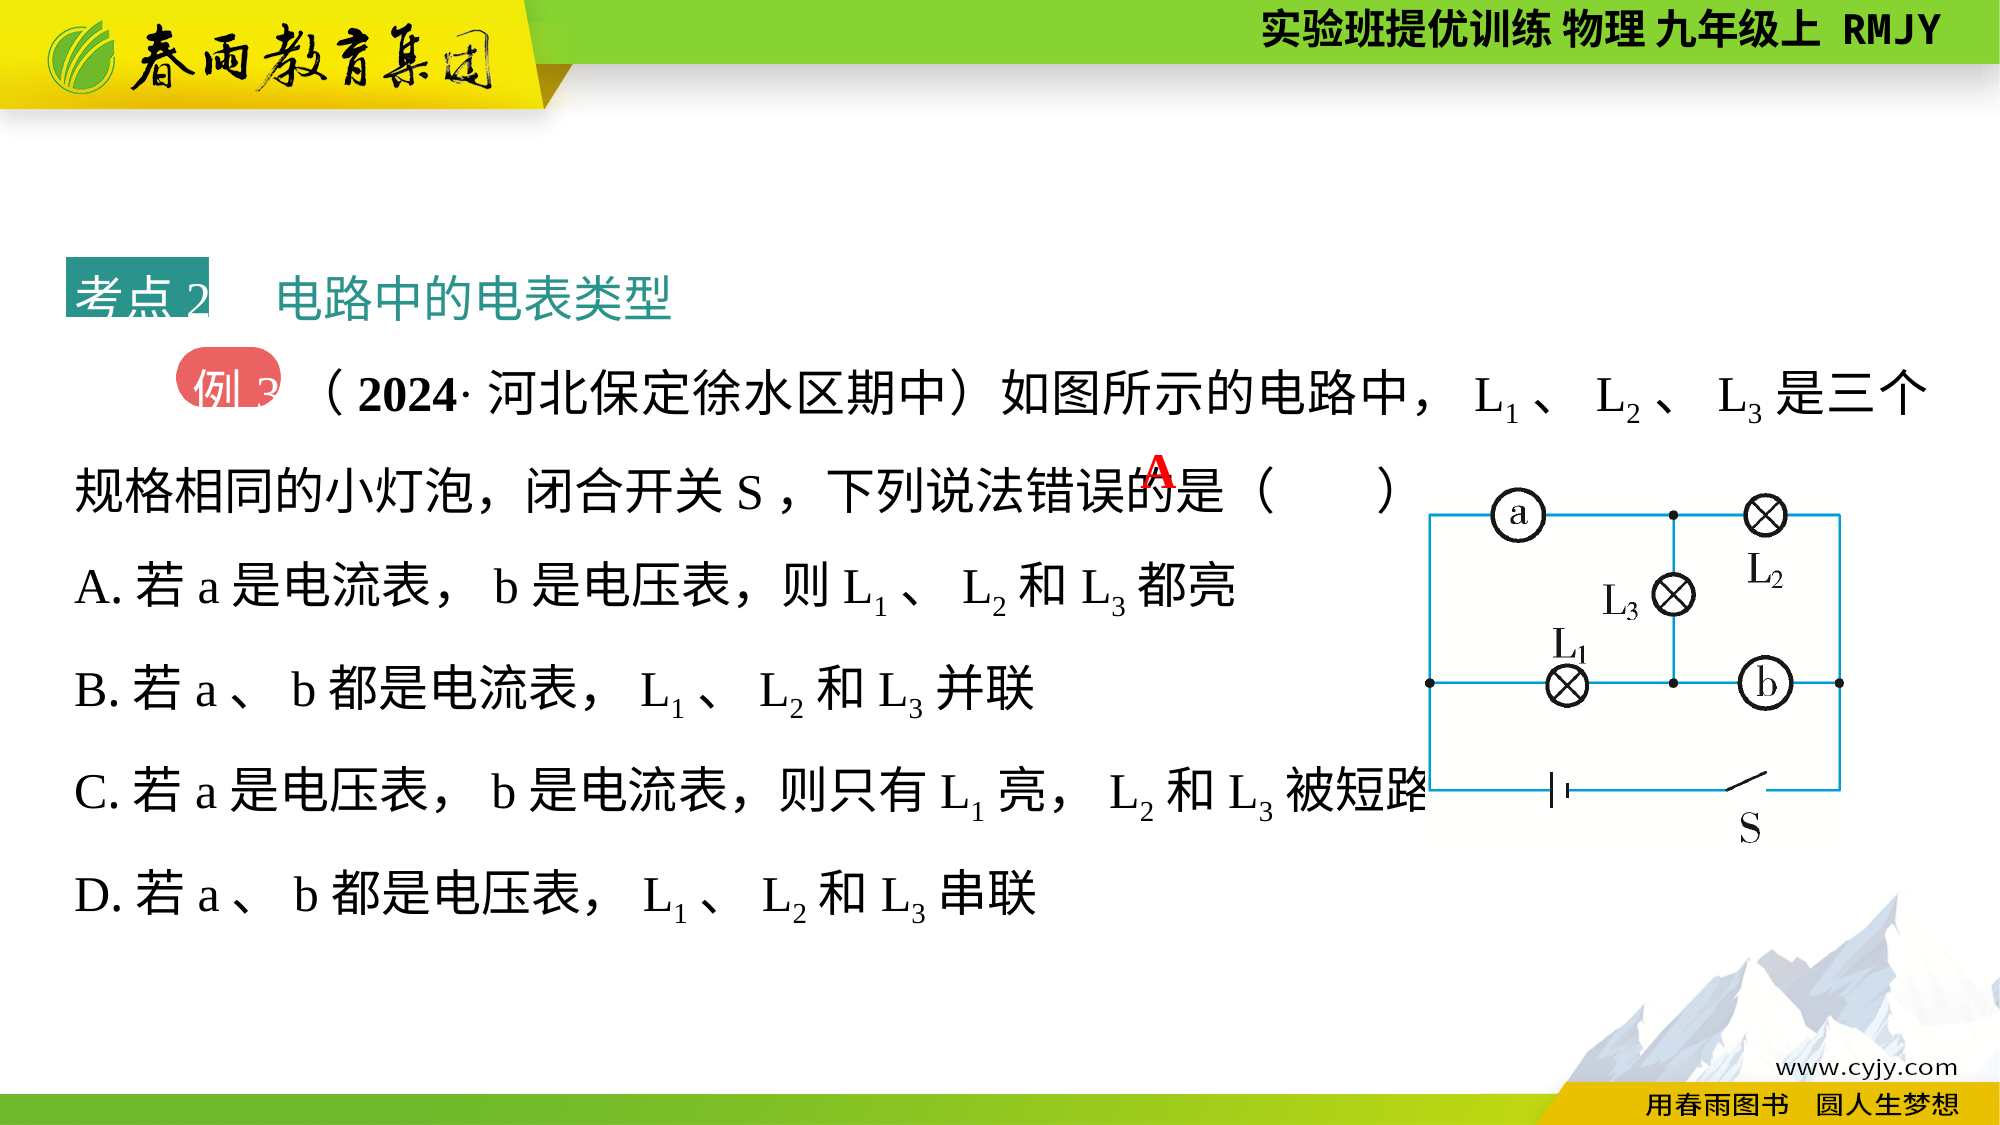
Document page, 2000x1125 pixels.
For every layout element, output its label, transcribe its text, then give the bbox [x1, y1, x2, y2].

picture [0, 0, 2000, 1125]
text_box A [1125, 431, 1192, 506]
list 考点2 电路中的电表类型 例3（2024·河北保定徐水区期中）如图所示的电路中，L1、L2、L3是三个规格相同的小灯泡，闭合开关S，下列说法错误的是（ ）. A.若a是电流表，b是电压表，则L1、L2和L3都亮 B.若a、b都是电流表，L1、L2和L3并联 C.若a是电压表，b是电流表，则只有L1亮，L2和L3被短路 D.若a、b都是电压表，L1、L2和L3串联 [59, 229, 1944, 870]
